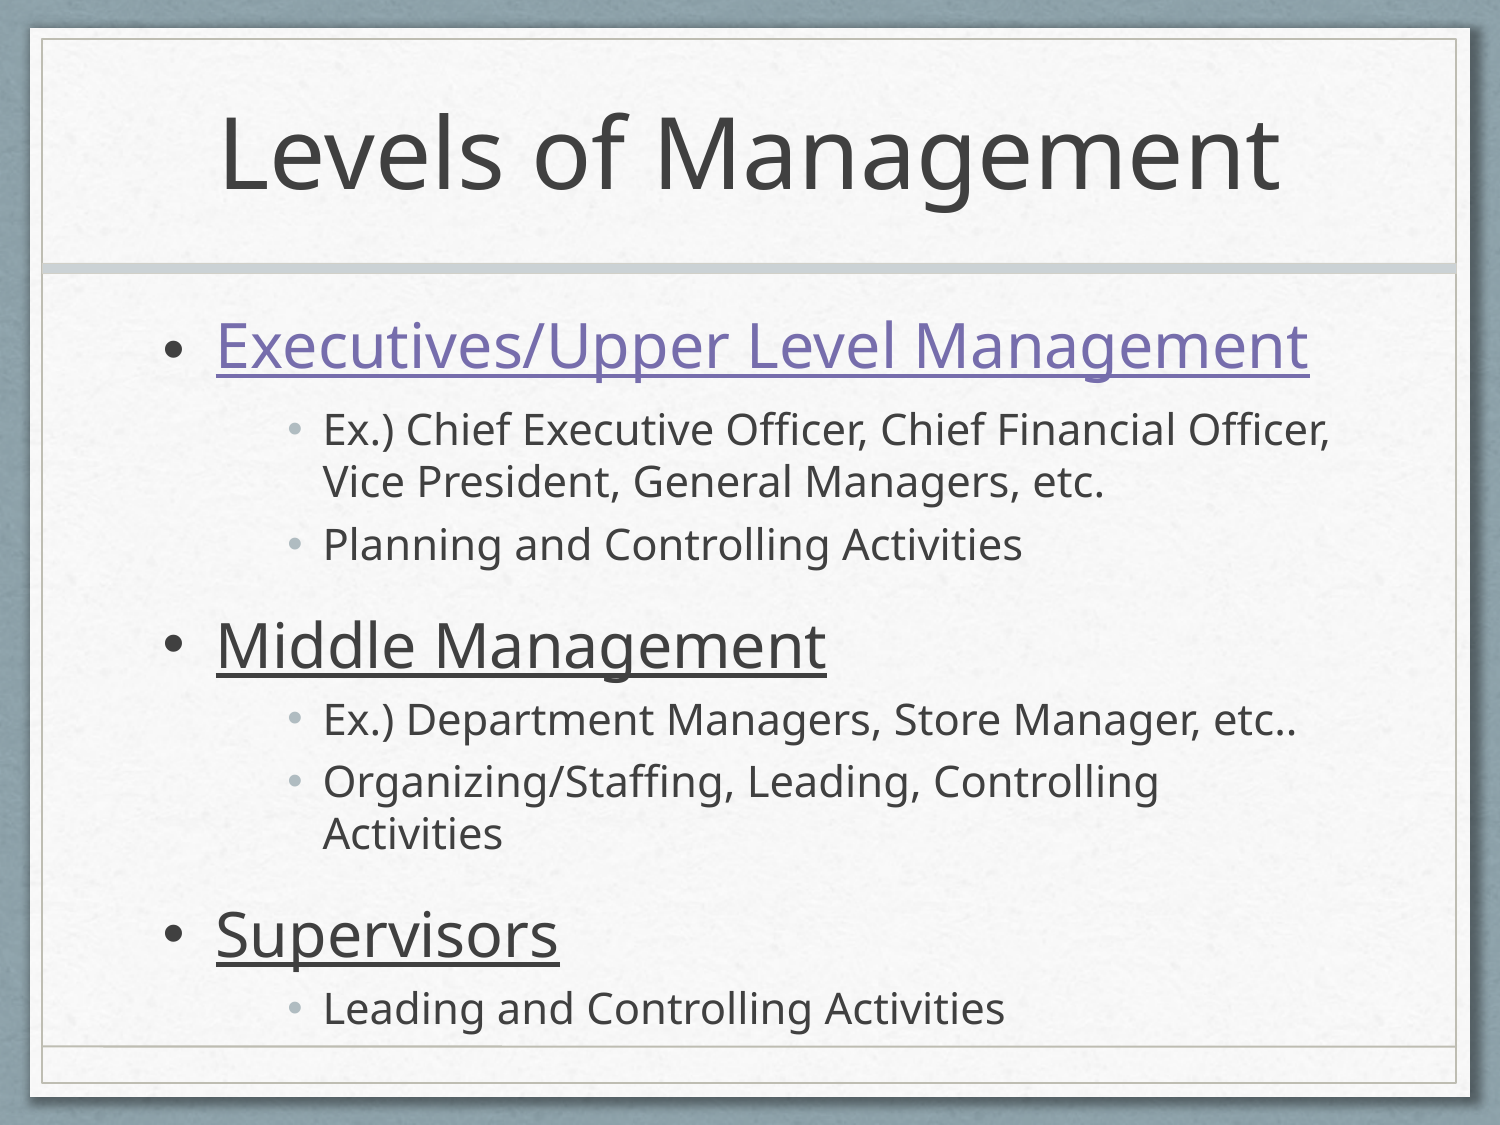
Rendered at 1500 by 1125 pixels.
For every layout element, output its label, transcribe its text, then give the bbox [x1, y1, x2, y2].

title Levels of Management [147, 40, 1353, 260]
picture [30, 28, 1470, 1097]
list Executives/Upper Level Management Ex.) Chief Executive Officer, Chief Financial Officer, Vice President, General Managers, etc. Planning and Controlling Activities Middle Management Ex.) Department Managers, Store Manager, etc.. Organizing/Staffing, Leading, Controlling Activities Supervisors Leading and Controlling Activities [147, 298, 1353, 1047]
